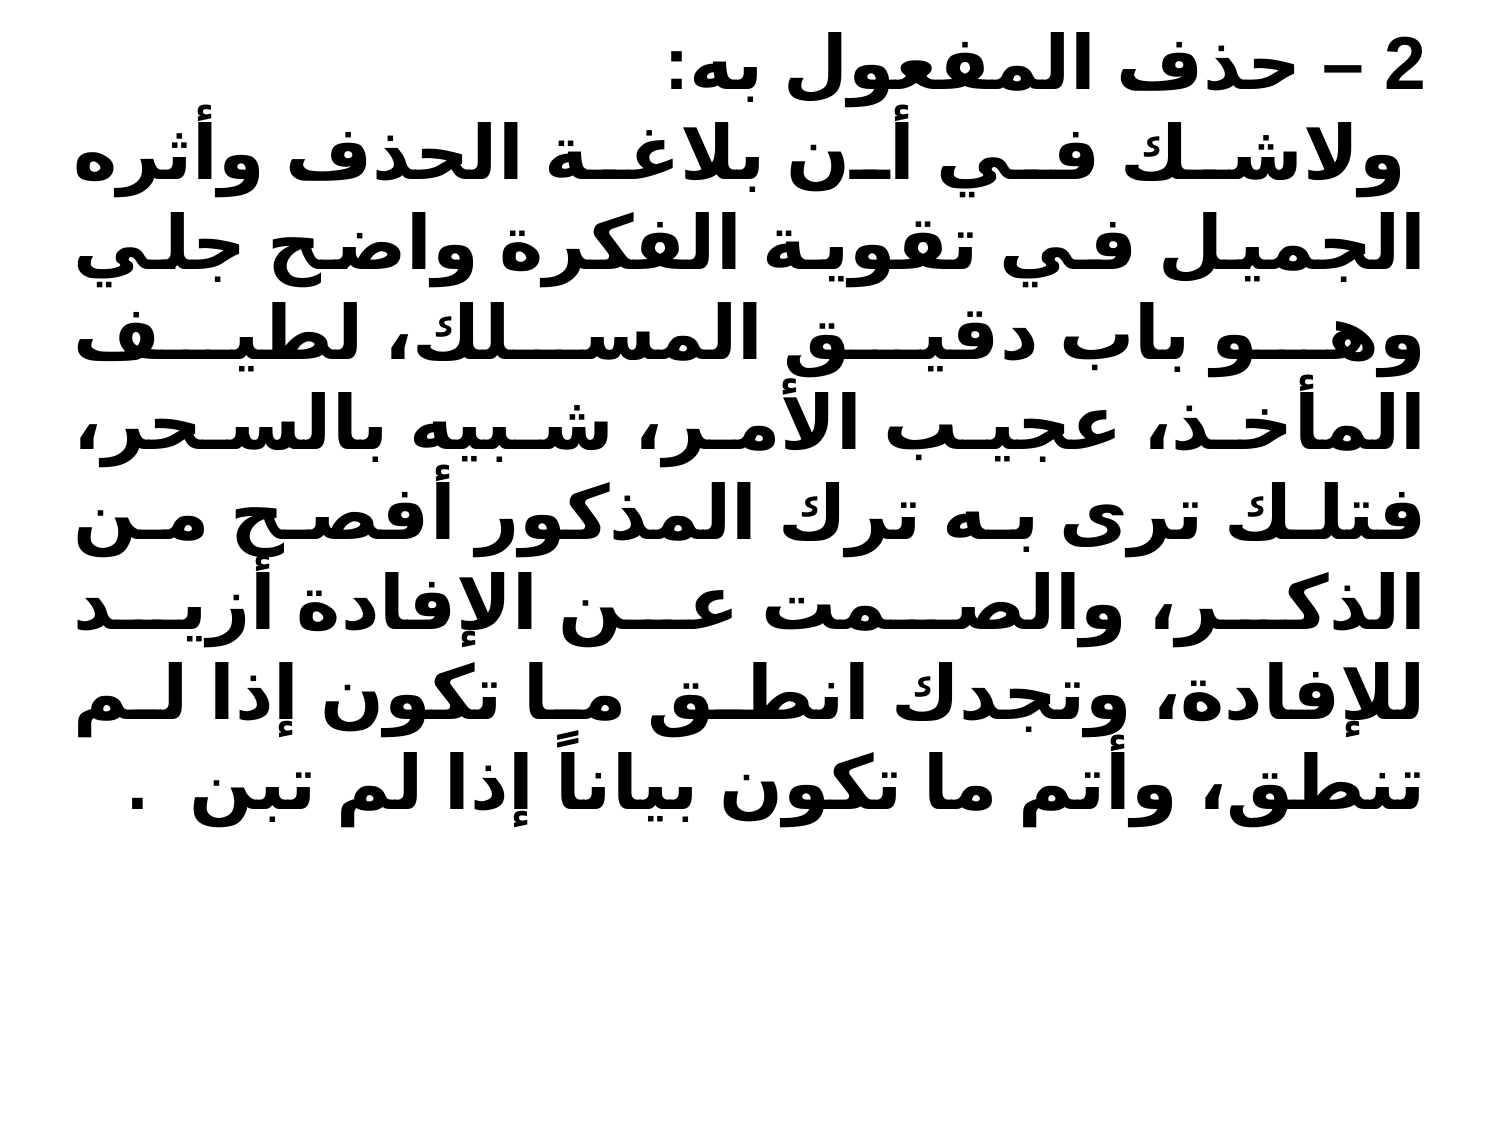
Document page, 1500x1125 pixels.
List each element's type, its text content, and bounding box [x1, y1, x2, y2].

text_box 2 – حذف المفعول به: ولاشك في أن بلاغة الحذف وأثره الجميل في تقوية الفكرة واضح جلي وهو باب دقيق المسلك، لطيف المأخذ، عجيب الأمر، شبيه بالسحر، فتلك ترى به ترك المذكور أفصح من الذكر، والصمت عن الإفادة أزيد للإفادة، وتجدك انطق ما تكون إذا لم تنطق، وأتم ما تكون بياناً إذا لم تبن . [58, 6, 1442, 832]
